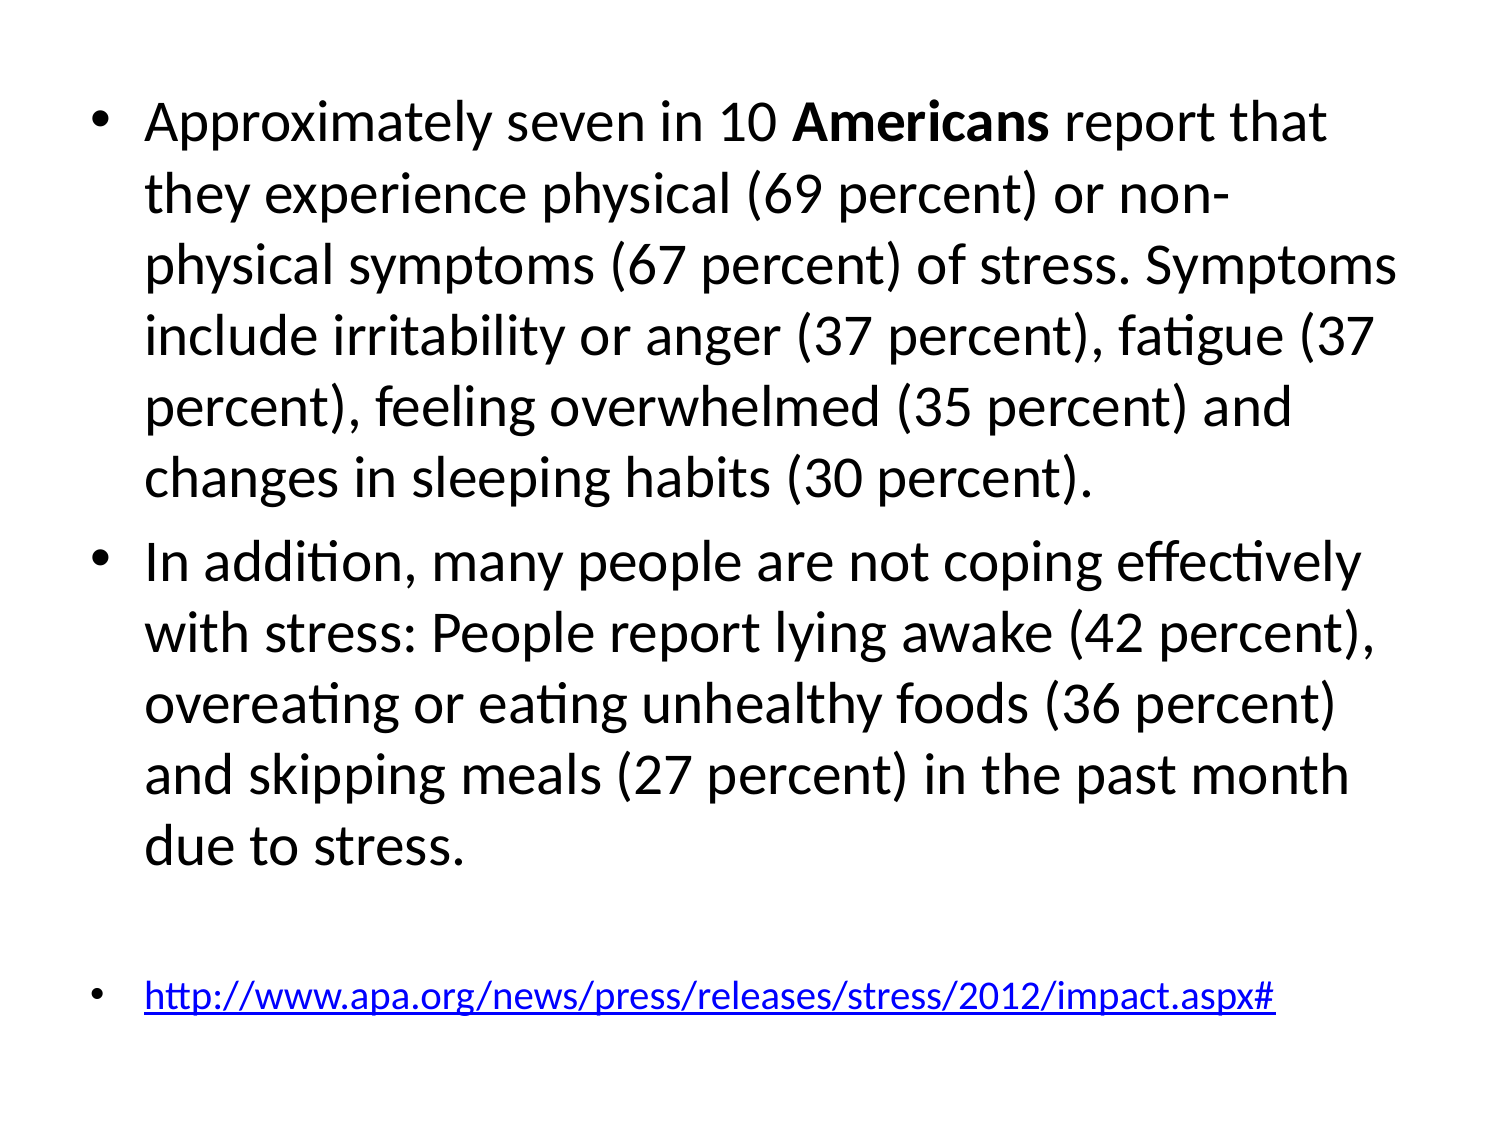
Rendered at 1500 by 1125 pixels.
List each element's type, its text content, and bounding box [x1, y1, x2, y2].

list Approximately seven in 10 Americans report that they experience physical (69 percent) or non-physical symptoms (67 percent) of stress. Symptoms include irritability or anger (37 percent), fatigue (37 percent), feeling overwhelmed (35 percent) and changes in sleeping habits (30 percent). In addition, many people are not coping effectively with stress: People report lying awake (42 percent), overeating or eating unhealthy foods (36 percent) and skipping meals (27 percent) in the past month due to stress. http://www.apa.org/news/press/releases/stress/2012/impact.aspx# [75, 75, 1425, 1063]
